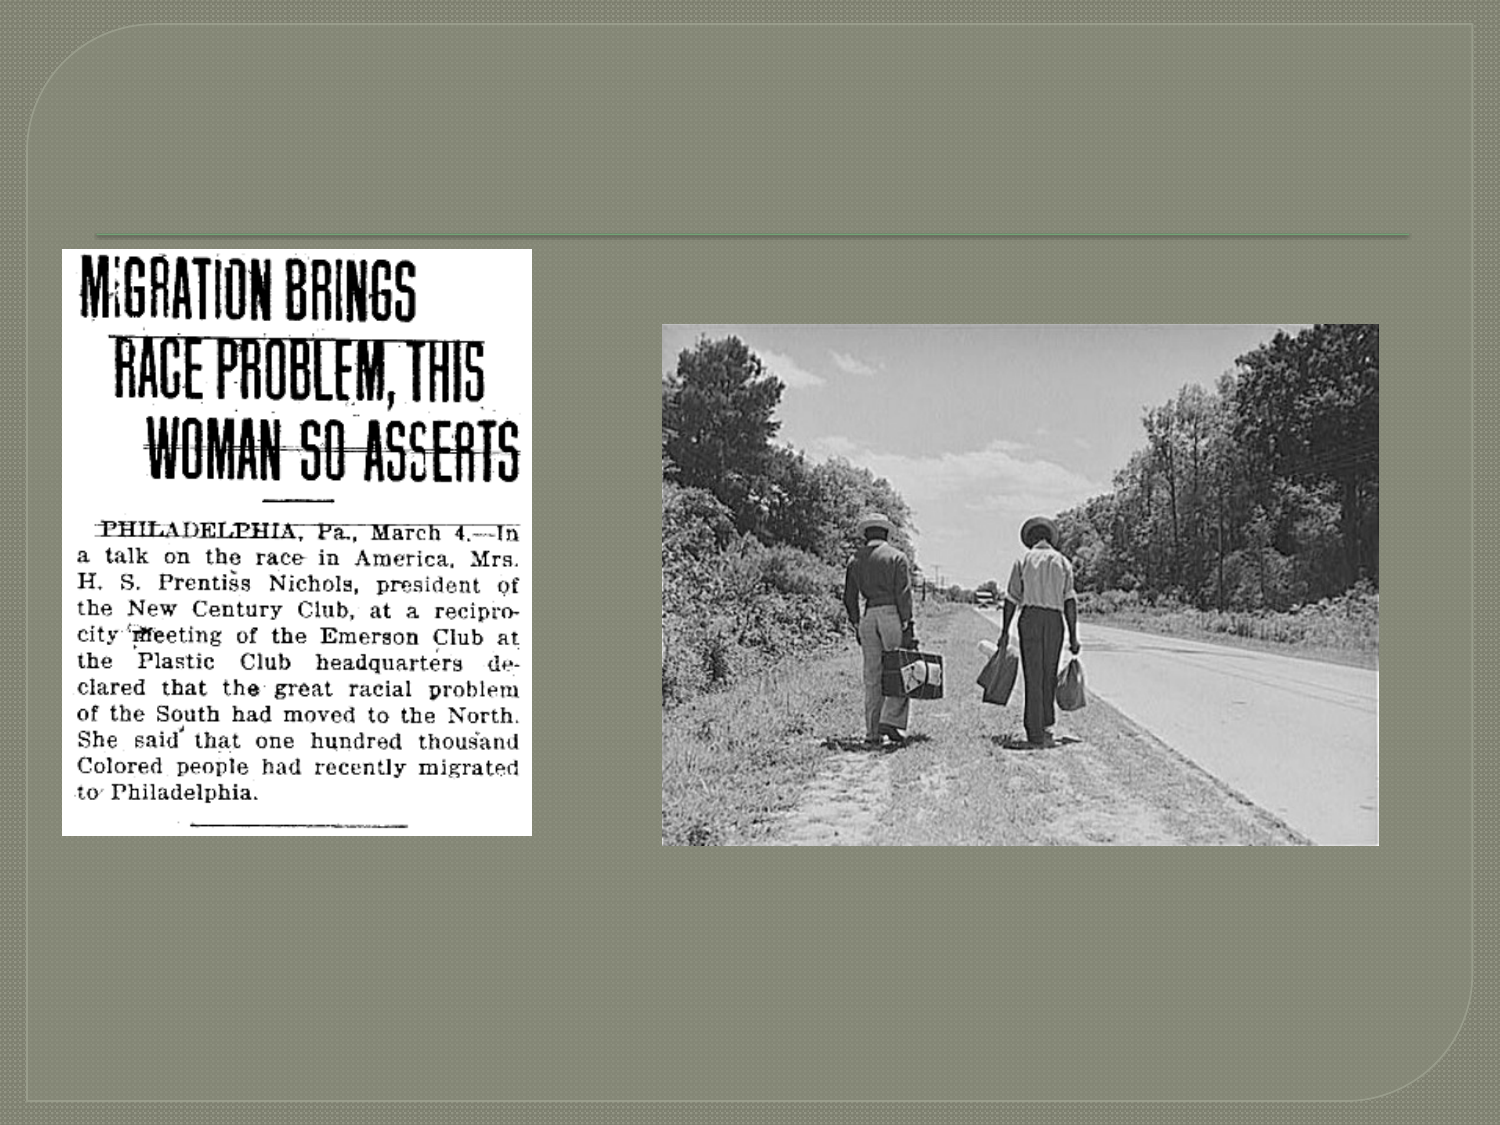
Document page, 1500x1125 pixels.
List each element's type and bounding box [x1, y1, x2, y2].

picture [662, 324, 1379, 846]
picture [62, 249, 532, 837]
